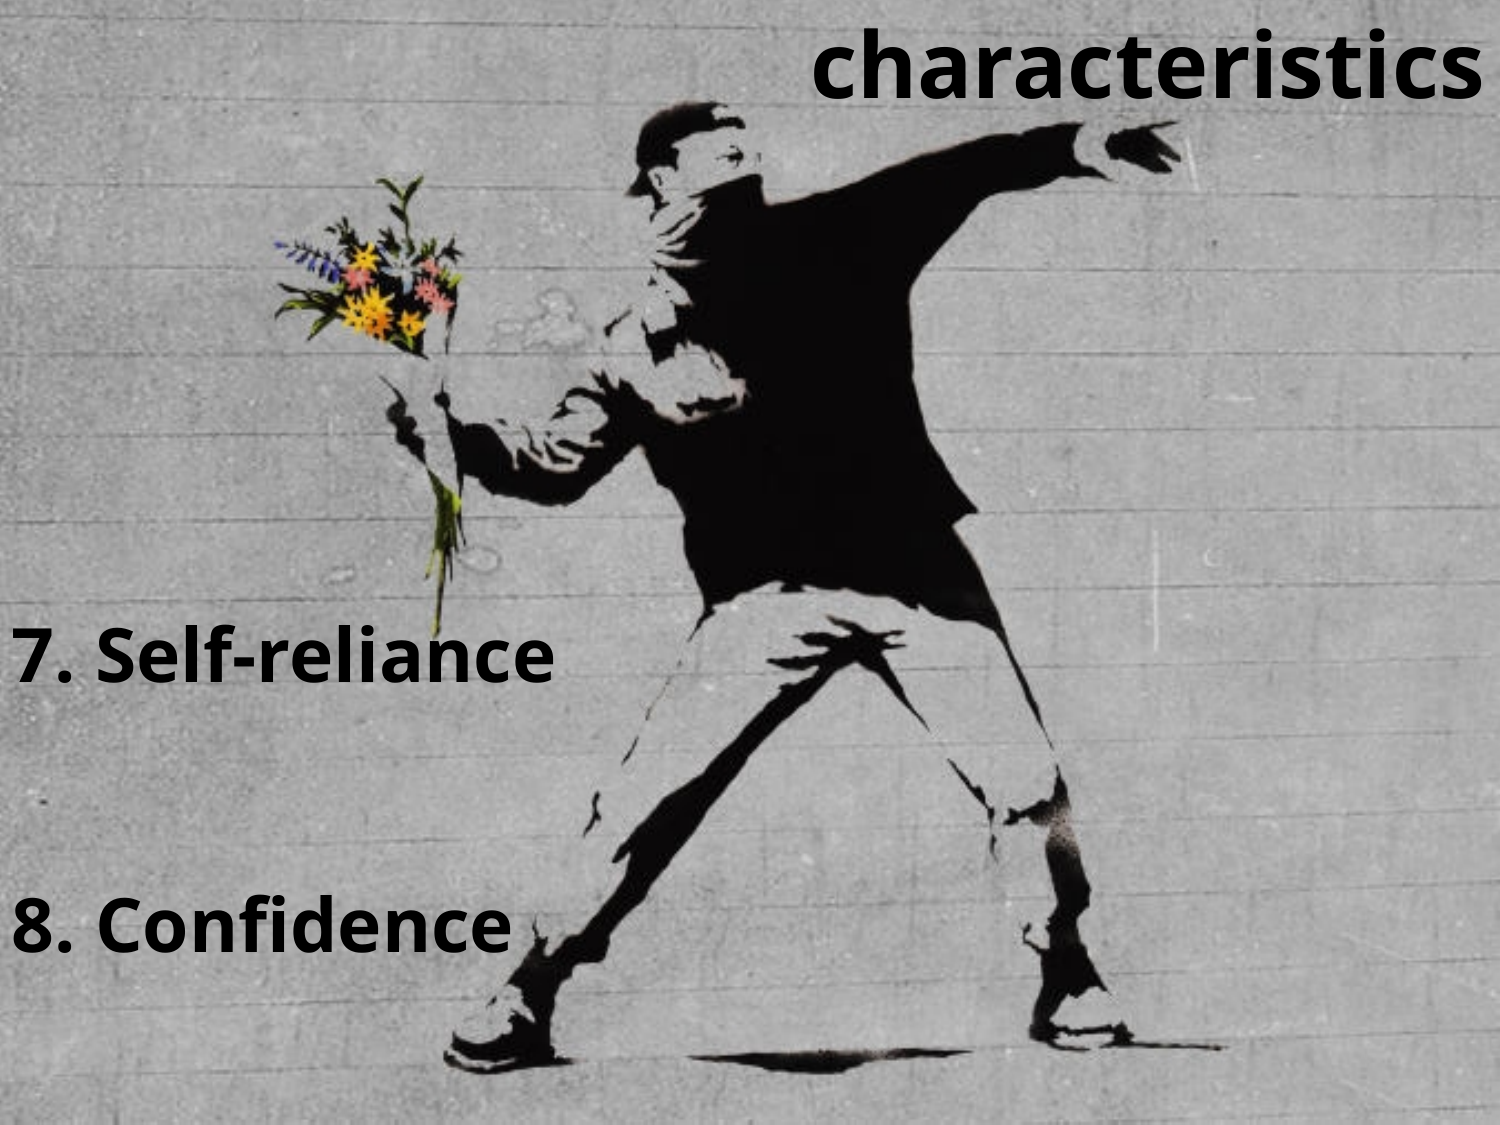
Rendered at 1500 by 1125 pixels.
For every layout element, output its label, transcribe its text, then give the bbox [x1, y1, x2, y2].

text_box characteristics [506, 0, 1500, 125]
picture [0, 0, 1500, 1125]
text_box 7. Self-reliance 8. Confidence [0, 599, 747, 975]
